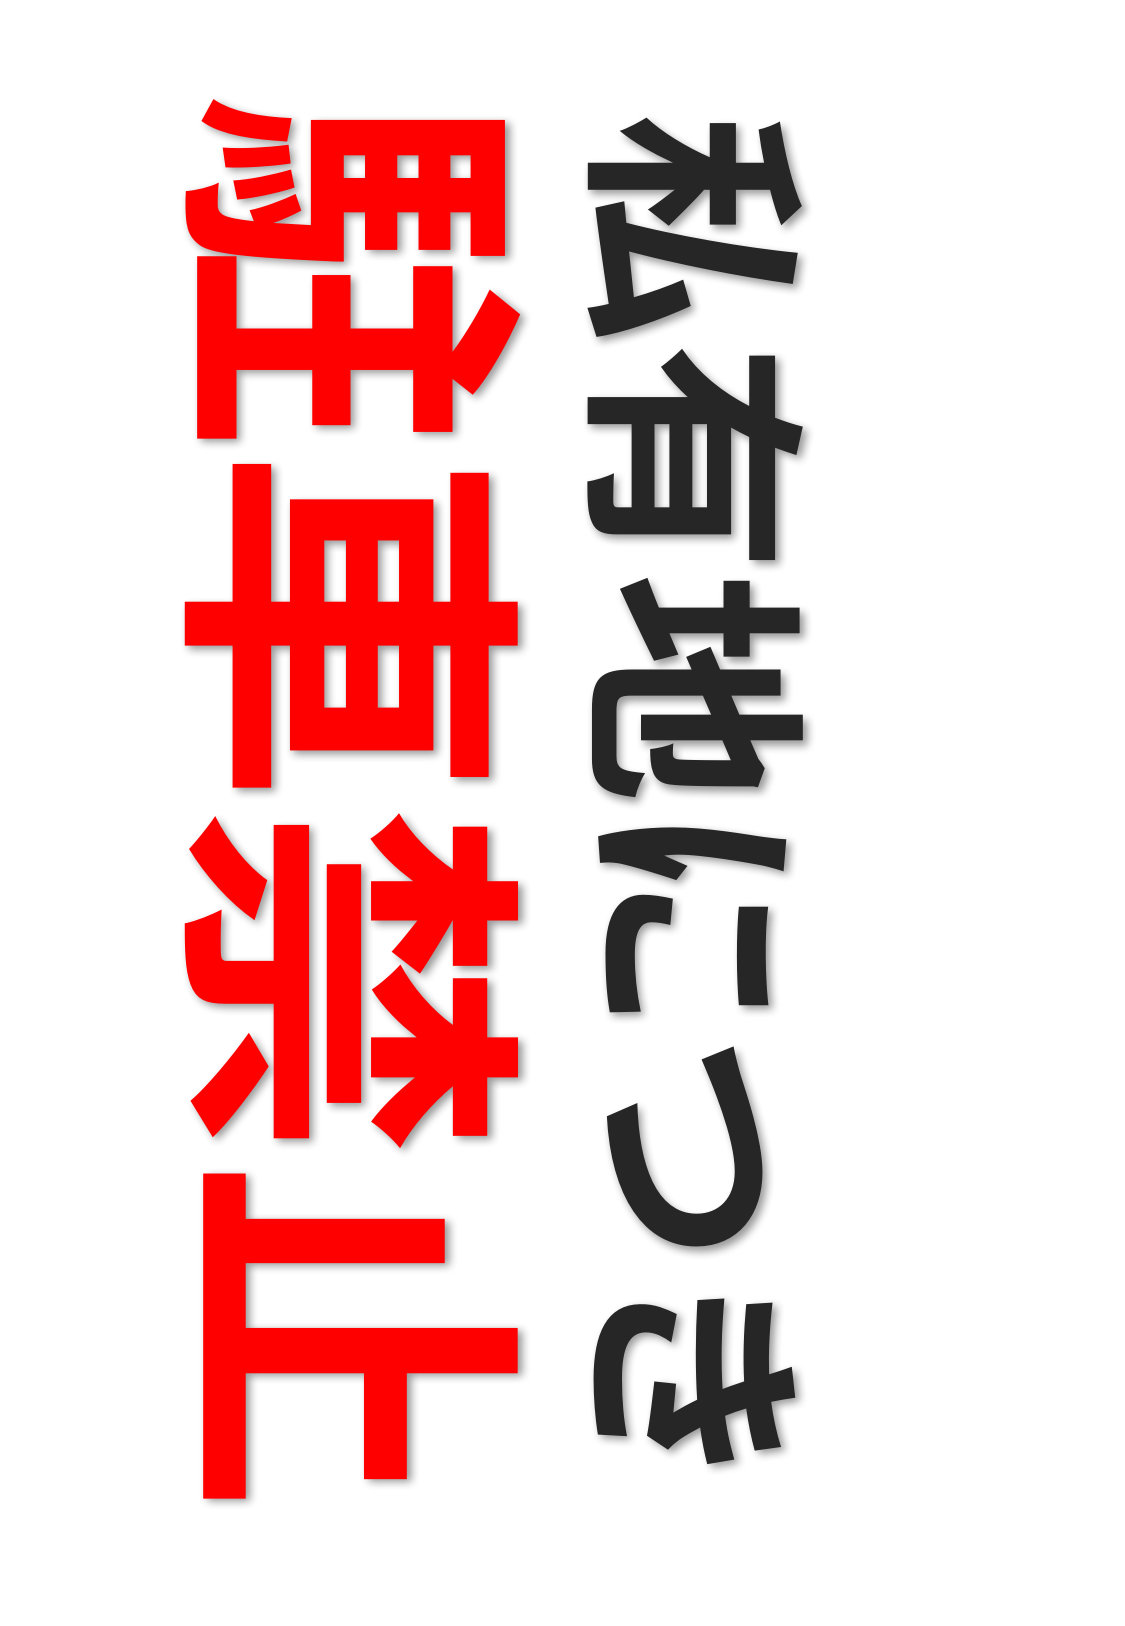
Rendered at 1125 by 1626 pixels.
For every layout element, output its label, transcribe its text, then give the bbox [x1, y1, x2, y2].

text_box 私有地につき 駐車禁止 [138, 78, 1011, 1529]
